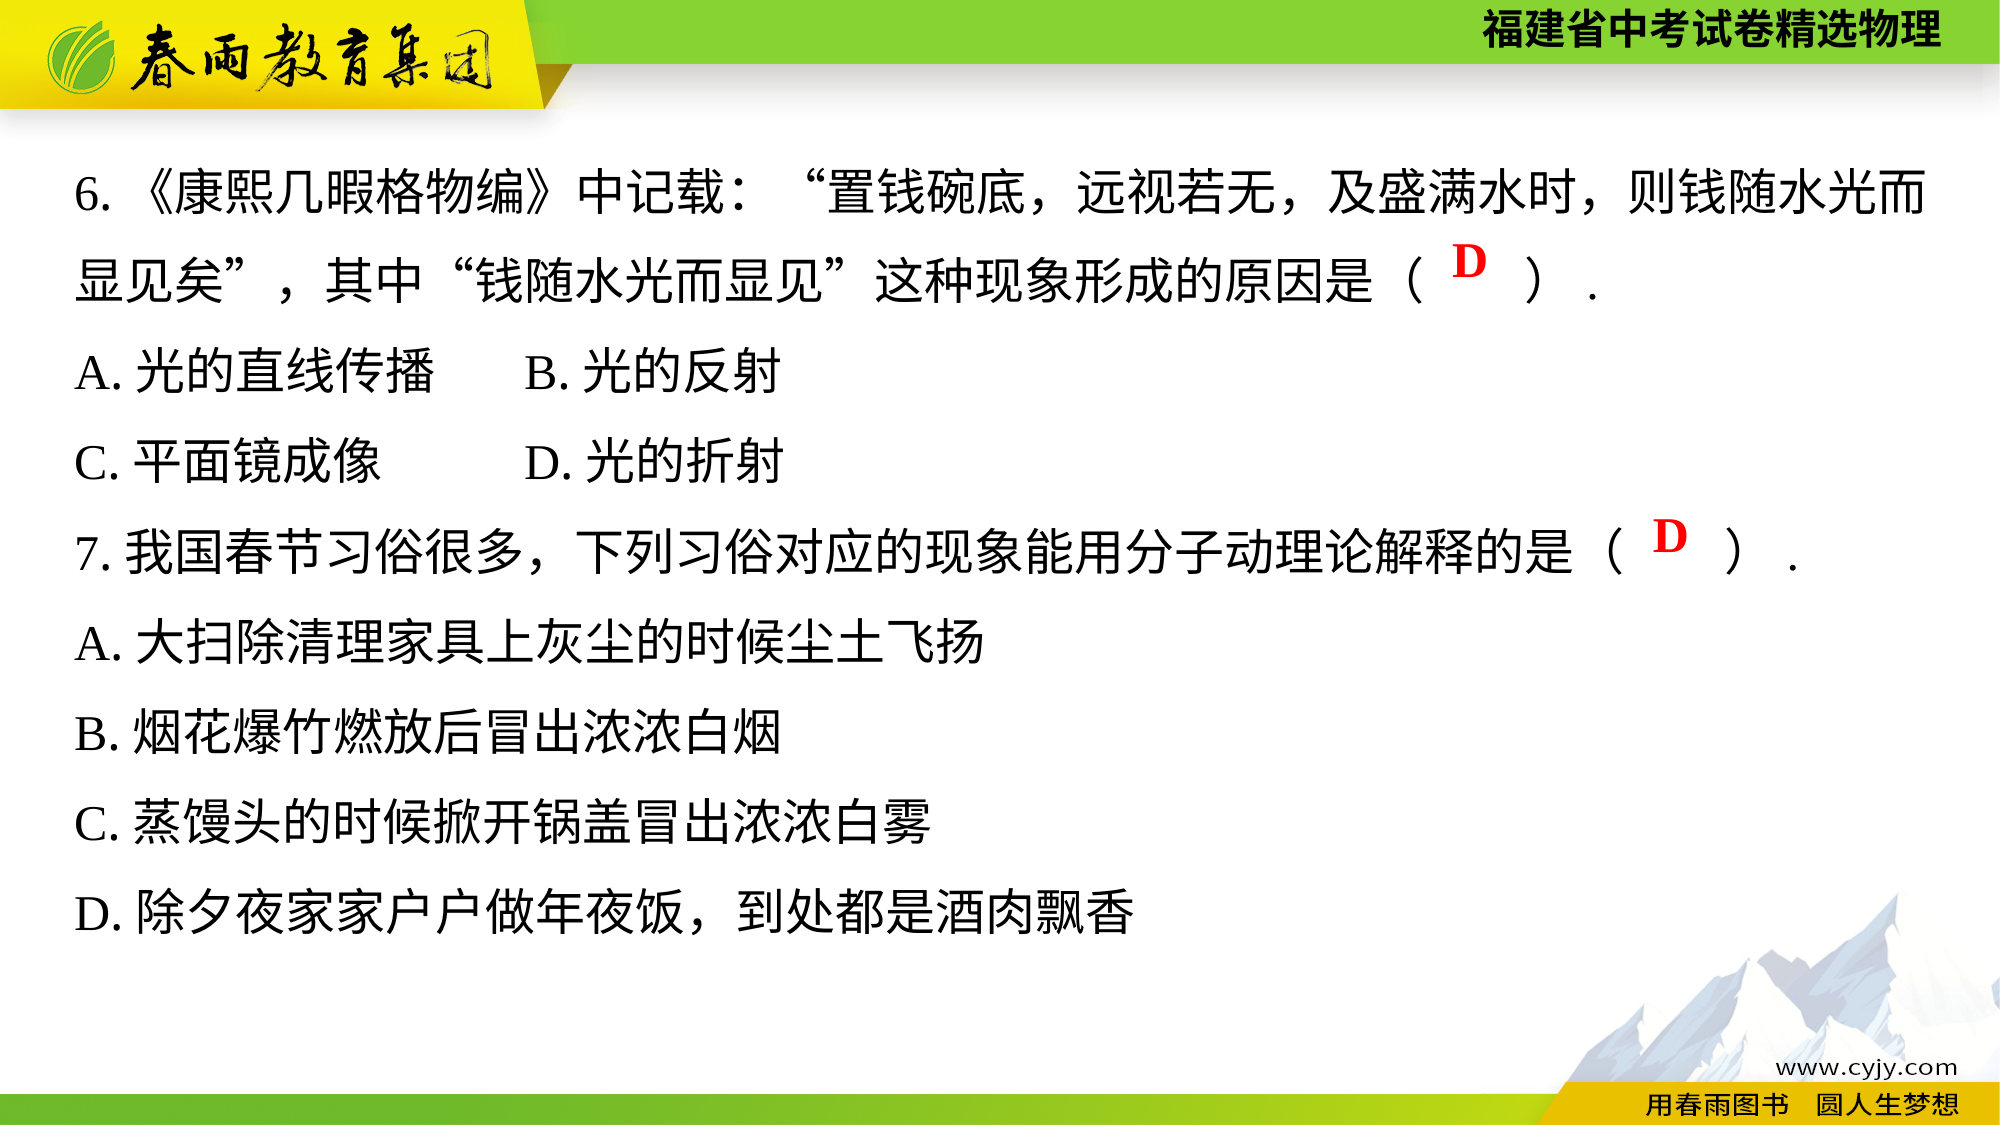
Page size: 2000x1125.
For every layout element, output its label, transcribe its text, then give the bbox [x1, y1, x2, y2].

text_box D [1437, 219, 1504, 295]
list 6.《康熙几暇格物编》中记载：“置钱碗底，远视若无，及盛满水时，则钱随水光而显见矣”，其中“钱随水光而显见”这种现象形成的原因是（ ）. A.光的直线传播 B.光的反射 C.平面镜成像 D.光的折射 7.我国春节习俗很多，下列习俗对应的现象能用分子动理论解释的是（ ）. A.大扫除清理家具上灰尘的时候尘土飞扬 B.烟花爆竹燃放后冒出浓浓白烟 C.蒸馒头的时候掀开锅盖冒出浓浓白雾 D.除夕夜家家户户做年夜饭，到处都是酒肉飘香 [59, 122, 1944, 944]
picture [0, 0, 2000, 1125]
text_box D [1638, 495, 1704, 570]
